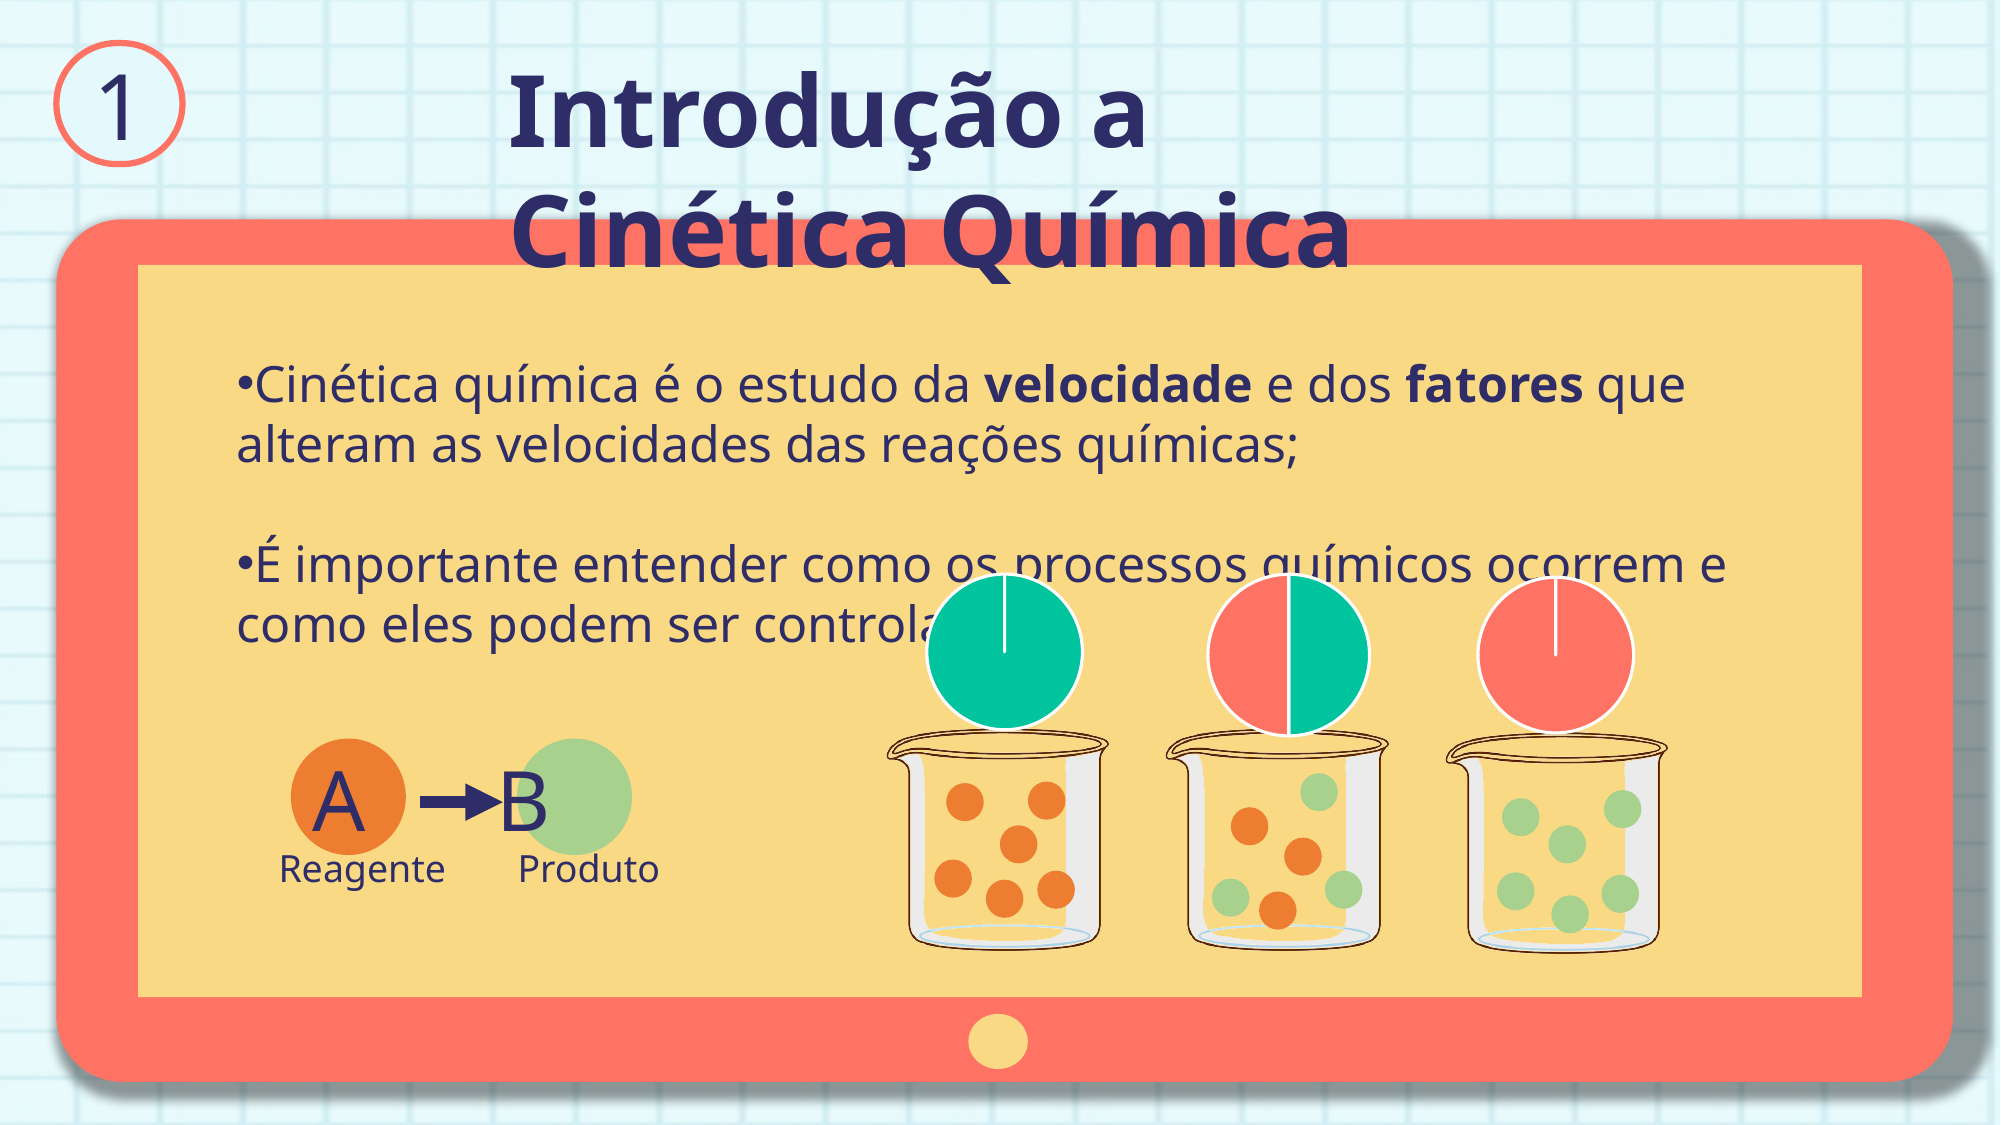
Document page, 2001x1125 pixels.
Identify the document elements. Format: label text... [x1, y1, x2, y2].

text_box [554, 737, 595, 741]
text_box Introdução a Cinética Química [493, 40, 1563, 296]
text_box A B [298, 741, 723, 856]
text_box [967, 1012, 1029, 1071]
text_box [137, 264, 1863, 998]
text_box Produto [502, 837, 750, 898]
picture [0, 0, 2001, 1125]
text_box Reagente [263, 837, 502, 898]
text_box Cinética química é o estudo da velocidade e dos fatores que alteram as velocidades das reações químicas; É importante entender como os processos químicos ocorrem e como eles podem ser controlados. [222, 345, 1788, 661]
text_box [885, 570, 1668, 954]
text_box [328, 737, 369, 741]
text_box [289, 766, 298, 828]
text_box [55, 218, 1955, 1083]
text_box 1 [55, 42, 184, 166]
